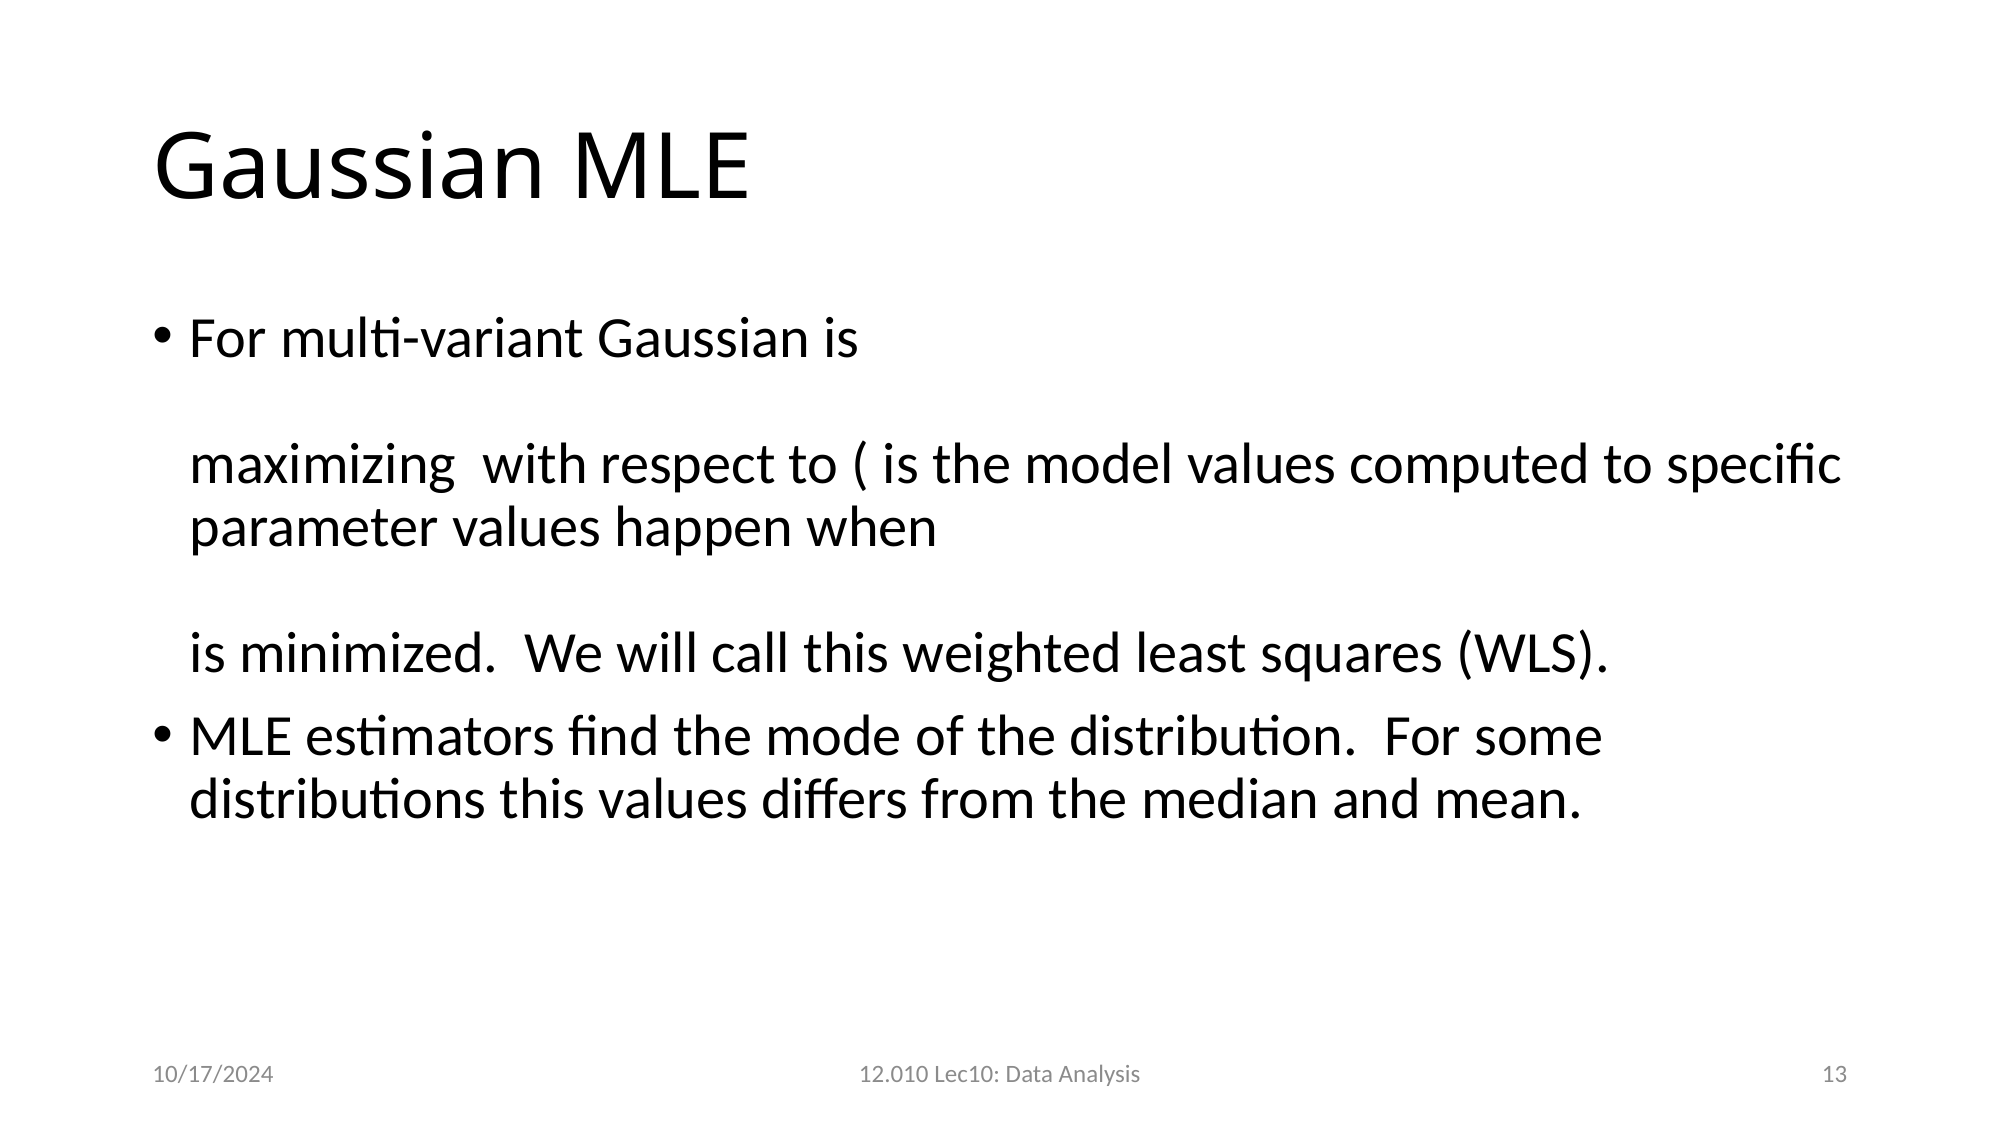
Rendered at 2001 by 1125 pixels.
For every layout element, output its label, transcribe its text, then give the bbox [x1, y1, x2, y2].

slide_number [137, 1042, 588, 1103]
footer 12.010 Lec10: Data Analysis [662, 1042, 1338, 1103]
slide_number 13 [1412, 1042, 1863, 1103]
title Gaussian MLE [137, 59, 1863, 278]
